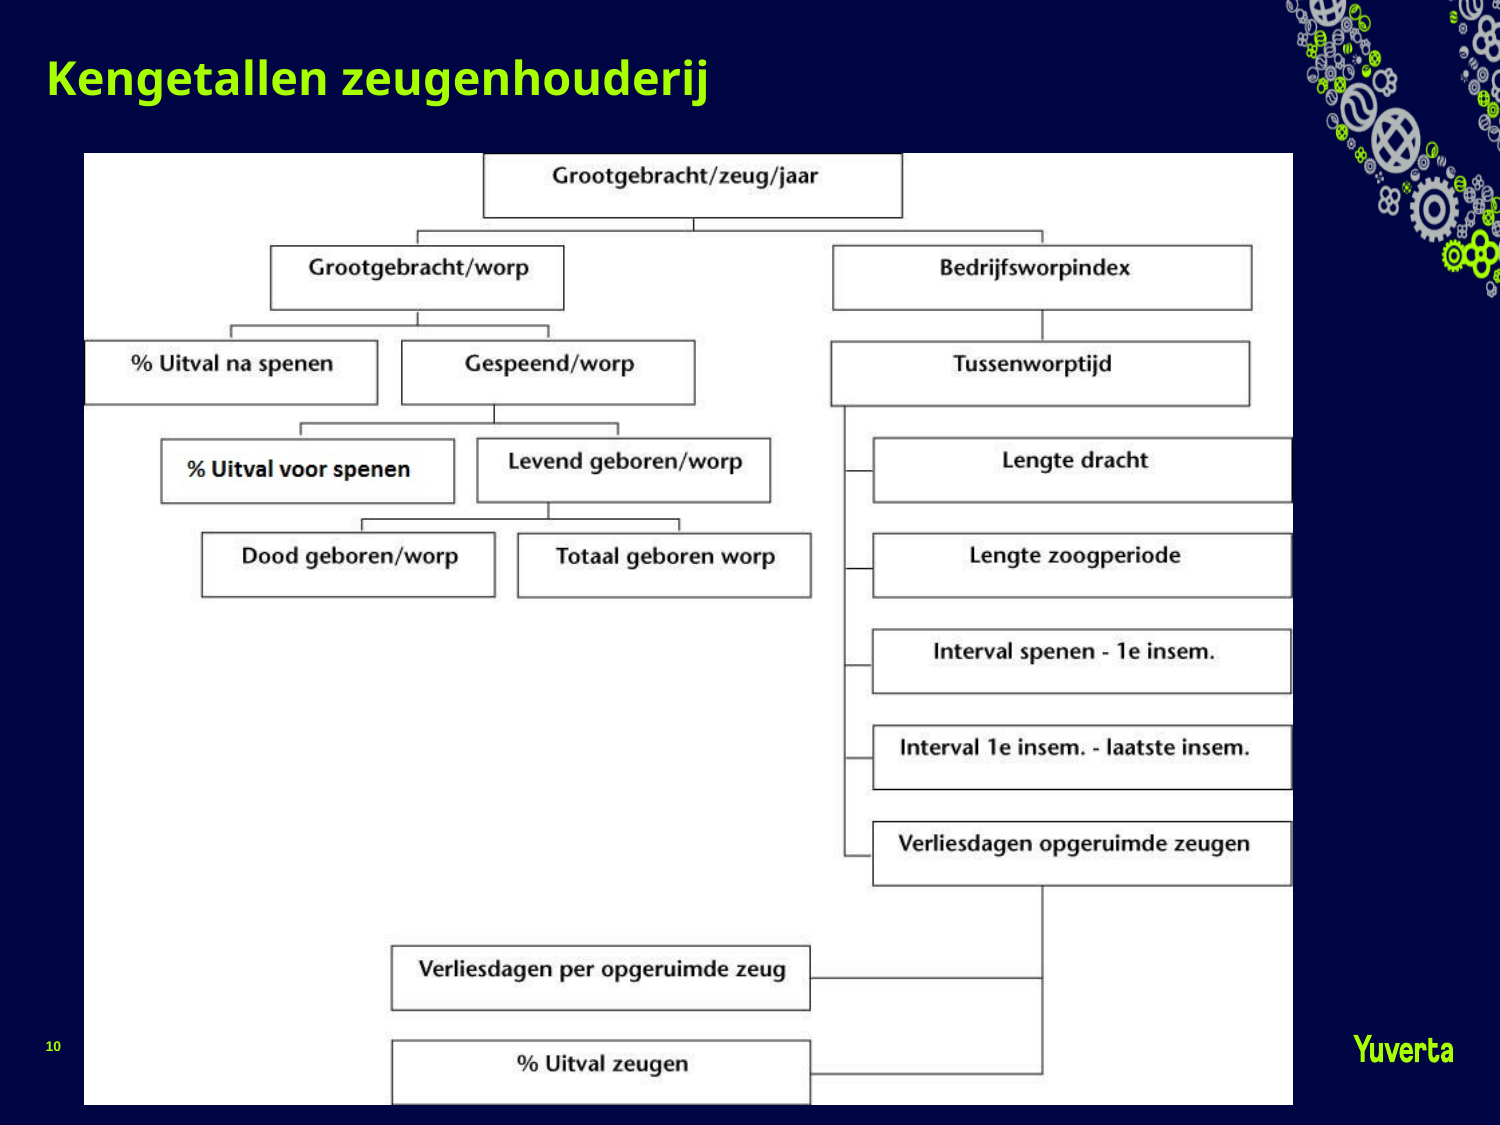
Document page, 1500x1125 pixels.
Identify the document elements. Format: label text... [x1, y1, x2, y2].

title Kengetallen zeugenhouderij [45, 48, 1308, 239]
picture [0, 0, 1500, 1125]
slide_number 10 [45, 1037, 84, 1073]
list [84, 153, 1293, 1106]
